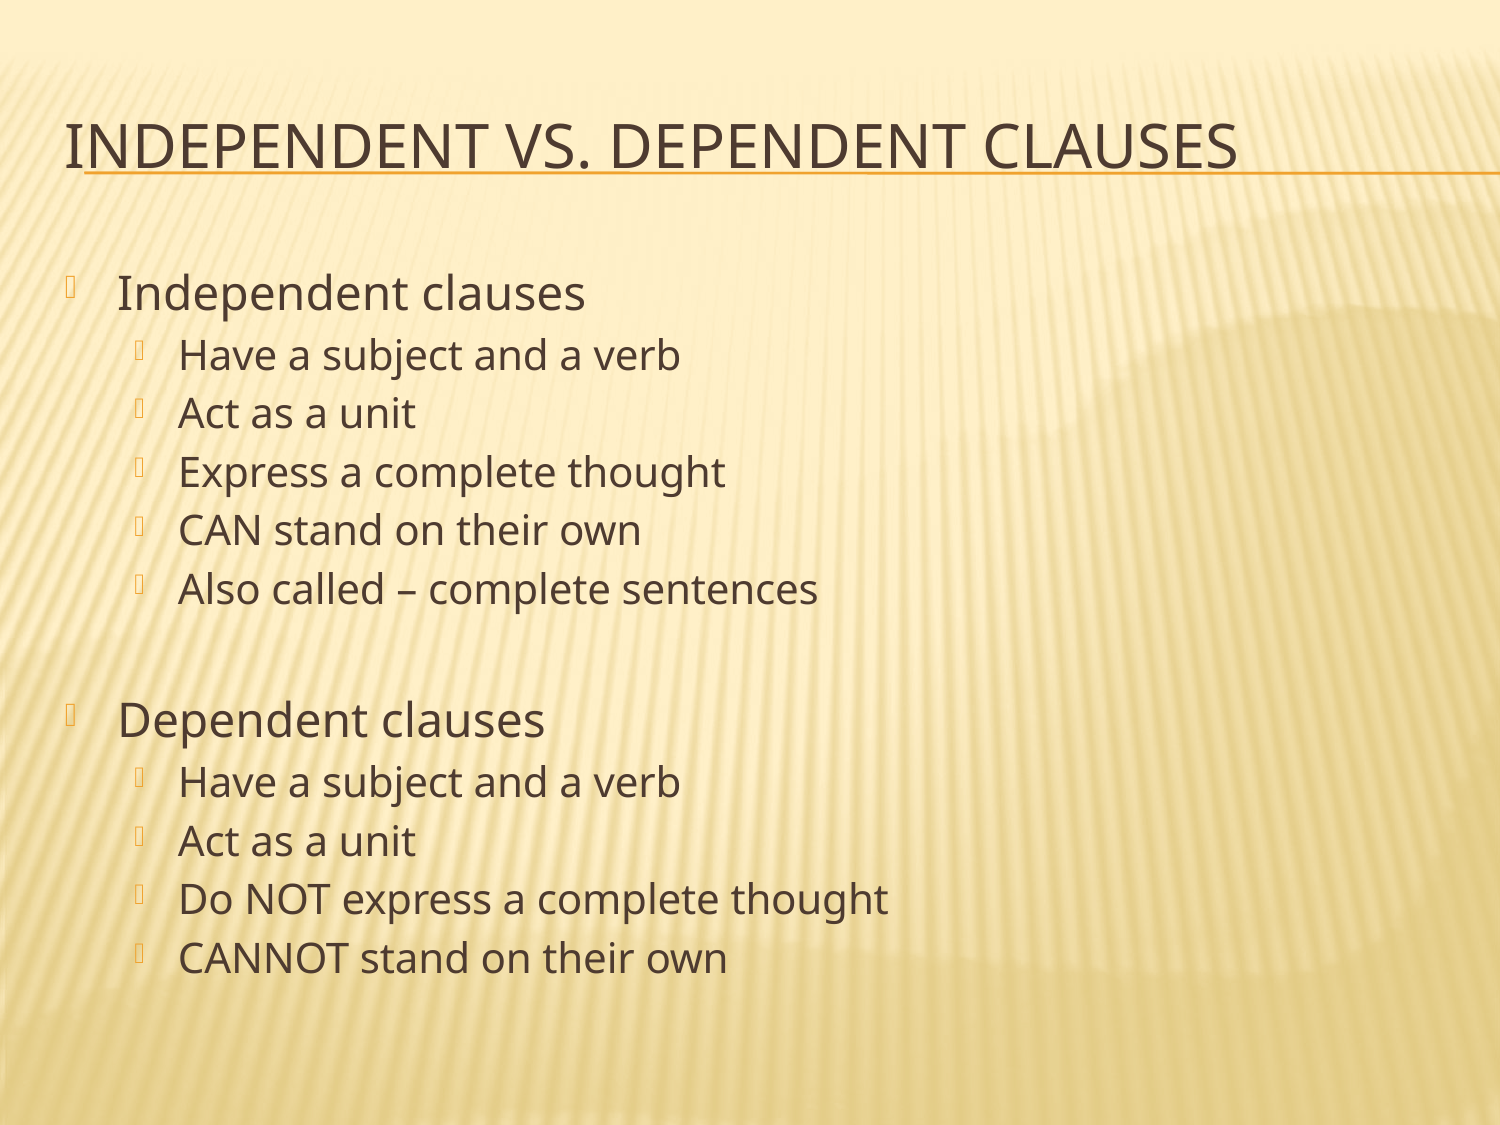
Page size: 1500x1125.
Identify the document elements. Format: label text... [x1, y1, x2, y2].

list Independent clauses Have a subject and a verb Act as a unit Express a complete thought CAN stand on their own Also called – complete sentences Dependent clauses Have a subject and a verb Act as a unit Do NOT express a complete thought CANNOT stand on their own [50, 254, 1475, 998]
title Independent vs. Dependent Clauses [50, 75, 1475, 213]
